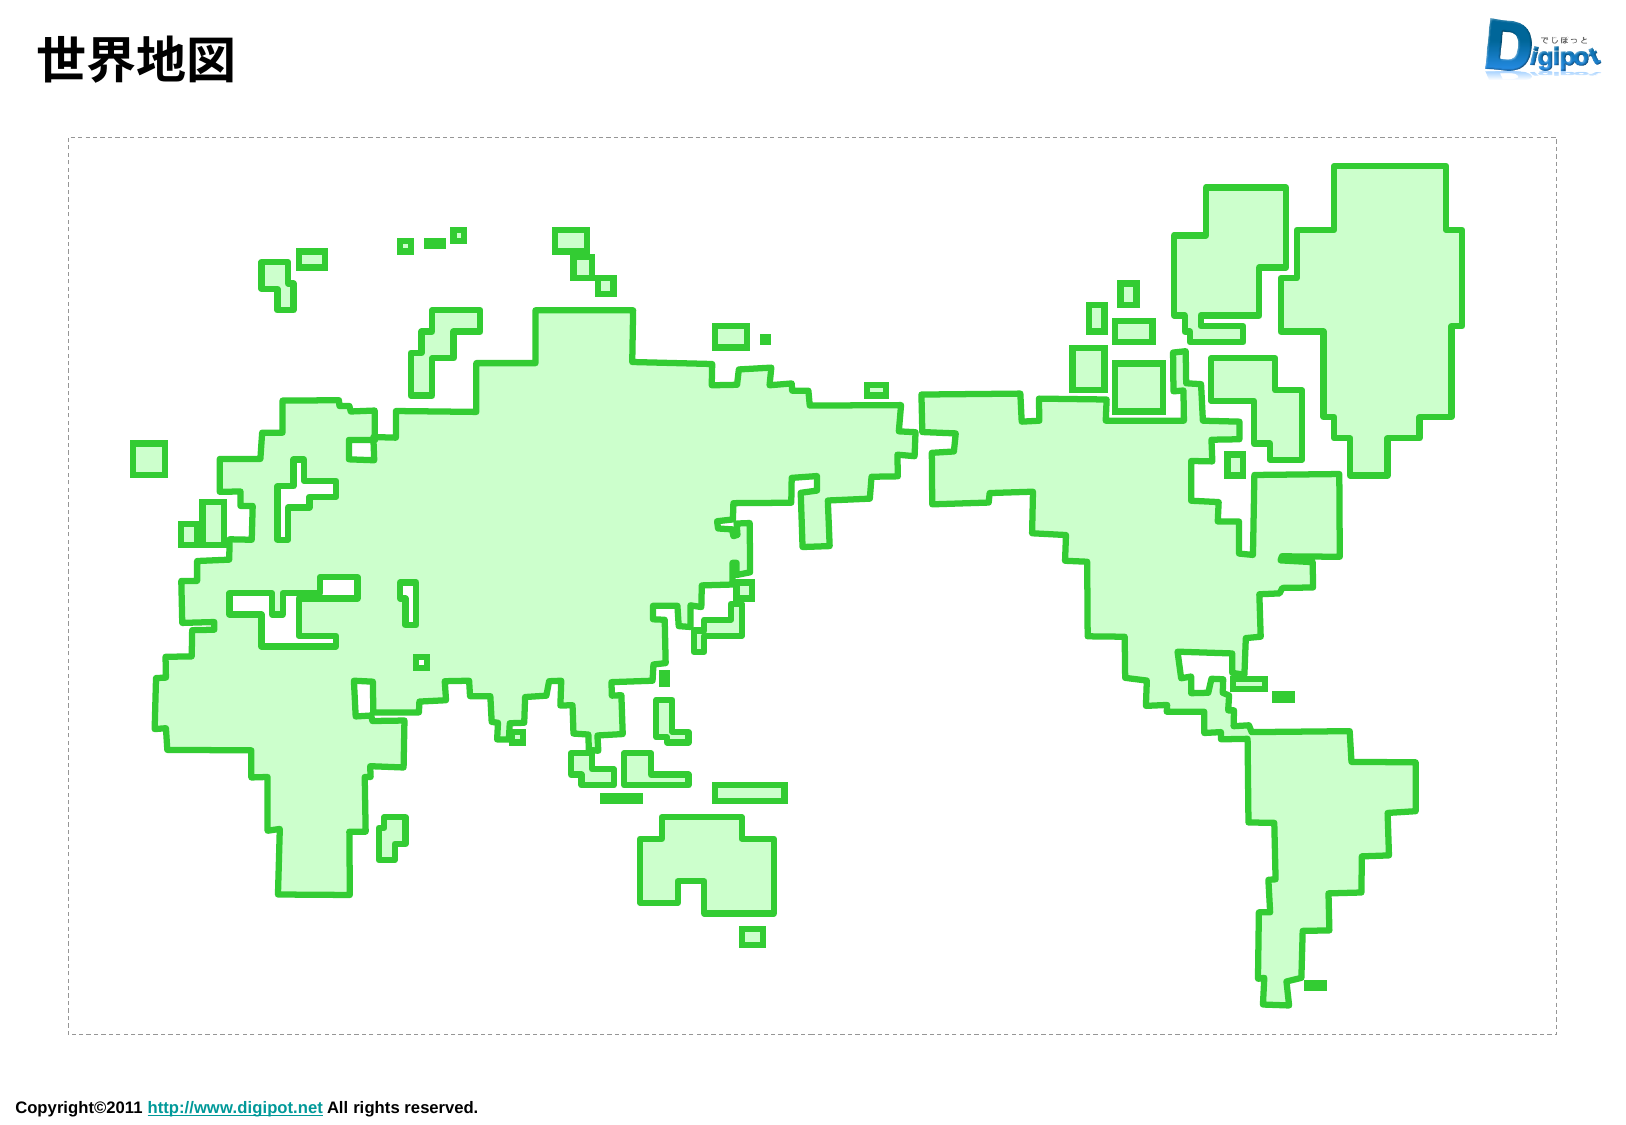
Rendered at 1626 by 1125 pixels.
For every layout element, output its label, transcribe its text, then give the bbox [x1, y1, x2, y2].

picture [1485, 18, 1602, 82]
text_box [133, 166, 1463, 1006]
title 世界地図 [21, 19, 881, 98]
